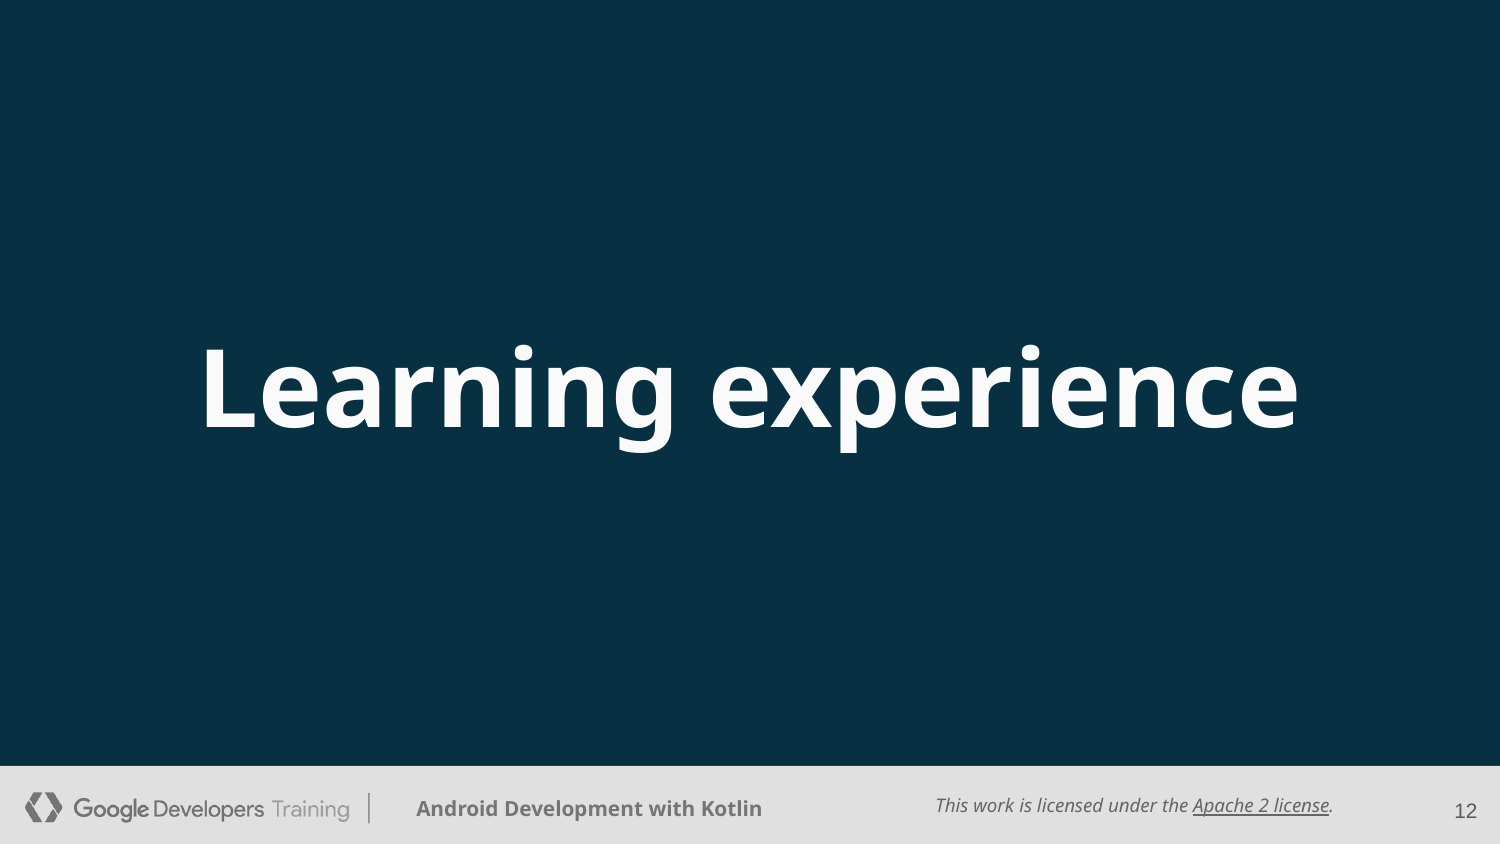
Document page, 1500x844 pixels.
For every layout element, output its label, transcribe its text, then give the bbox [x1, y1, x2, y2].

text_box Learning experience [51, 234, 1449, 535]
slide_number ‹#› [1402, 777, 1493, 842]
picture [0, 0, 1500, 844]
